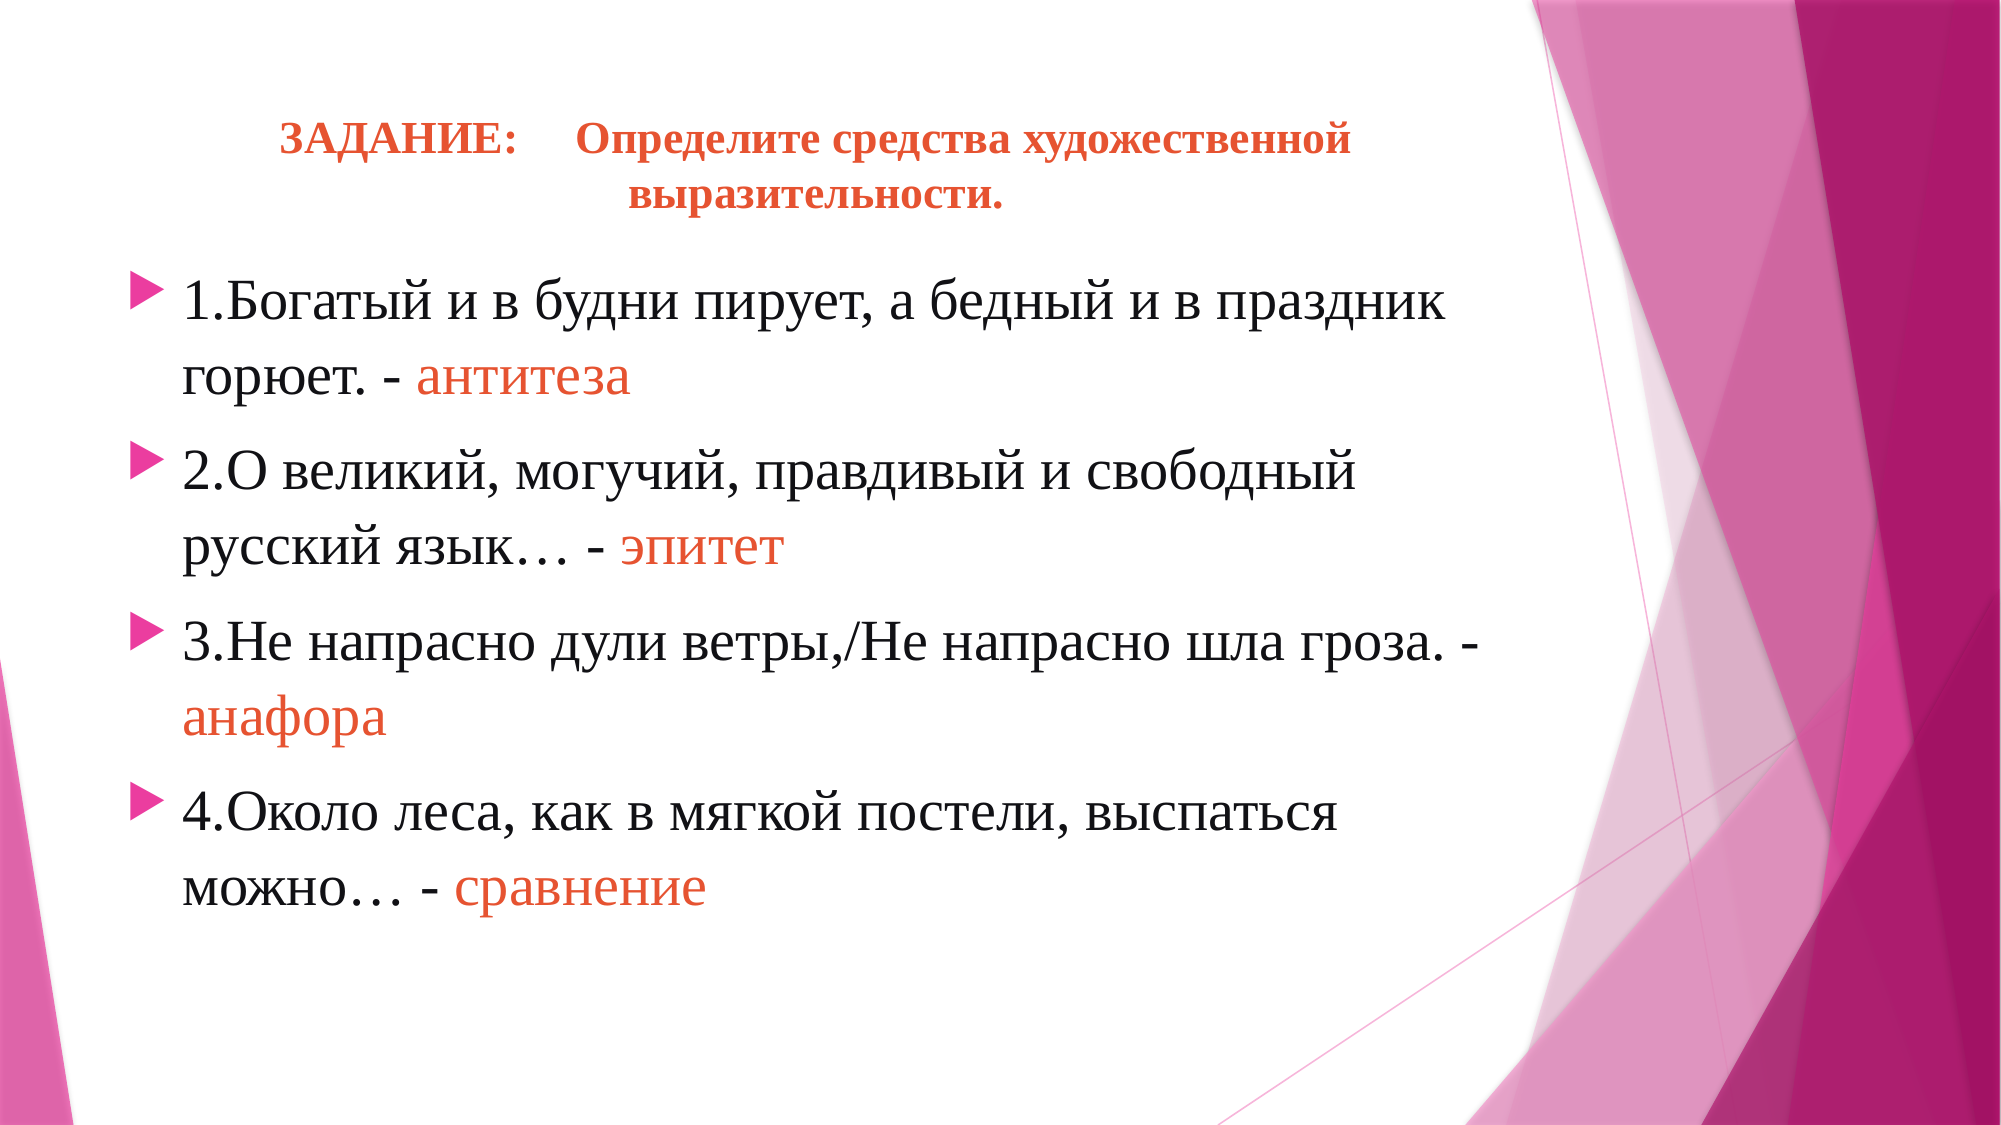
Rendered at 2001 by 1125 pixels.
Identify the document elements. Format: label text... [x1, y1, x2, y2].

title ЗАДАНИЕ: Определите средства художественной выразительности. [111, 99, 1522, 248]
list 1.Богатый и в будни пирует, а бедный и в праздник горюет. - антитеза 2.О великий, могучий, правдивый и свободный русский язык… - эпитет 3.Не напрасно дули ветры,/Не напрасно шла гроза. - анафора 4.Около леса, как в мягкой постели, выспаться можно… - сравнение [111, 248, 1522, 992]
